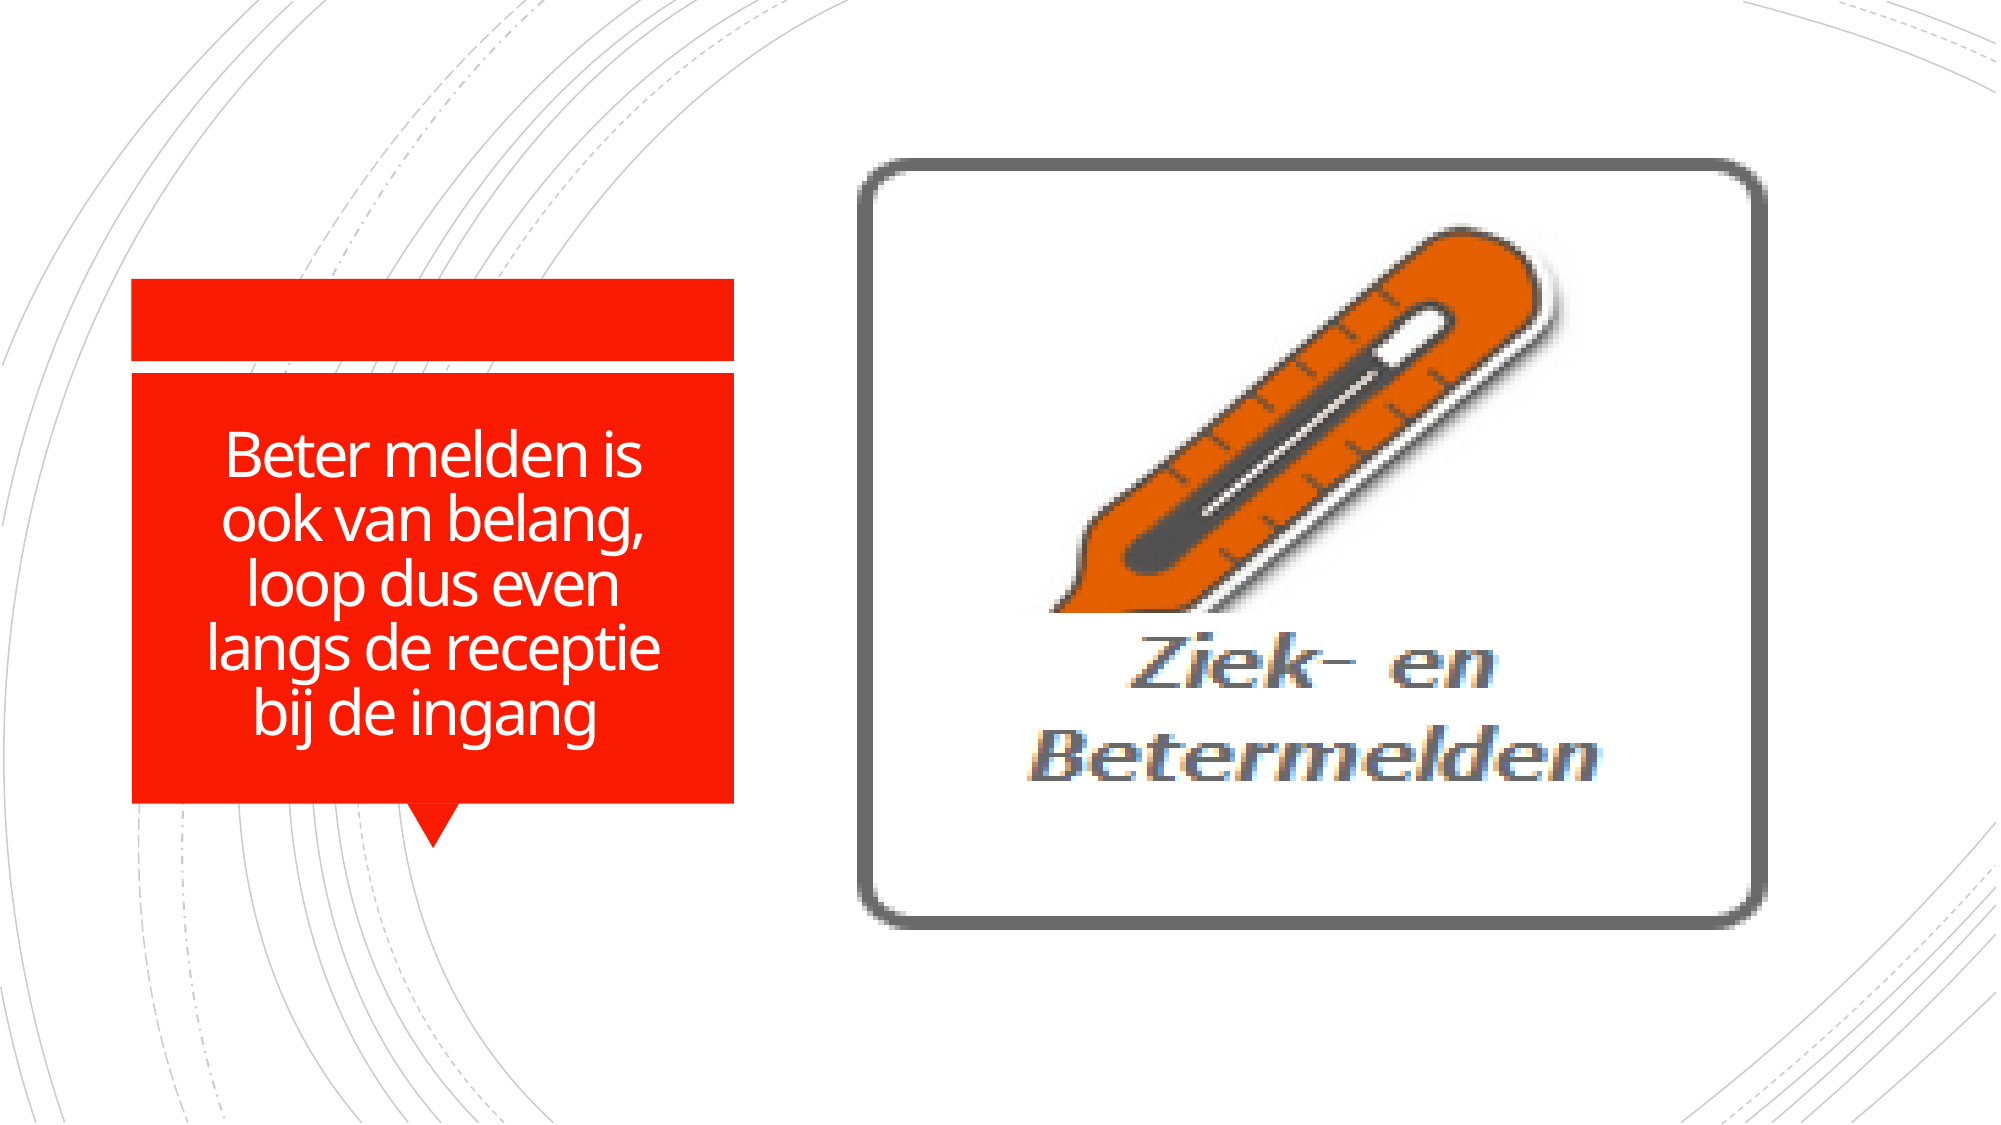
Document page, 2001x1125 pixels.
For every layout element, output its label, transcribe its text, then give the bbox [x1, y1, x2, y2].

title Beter melden is ook van belang, loop dus even langs de receptie bij de ingang [145, 385, 720, 789]
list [856, 158, 1769, 931]
